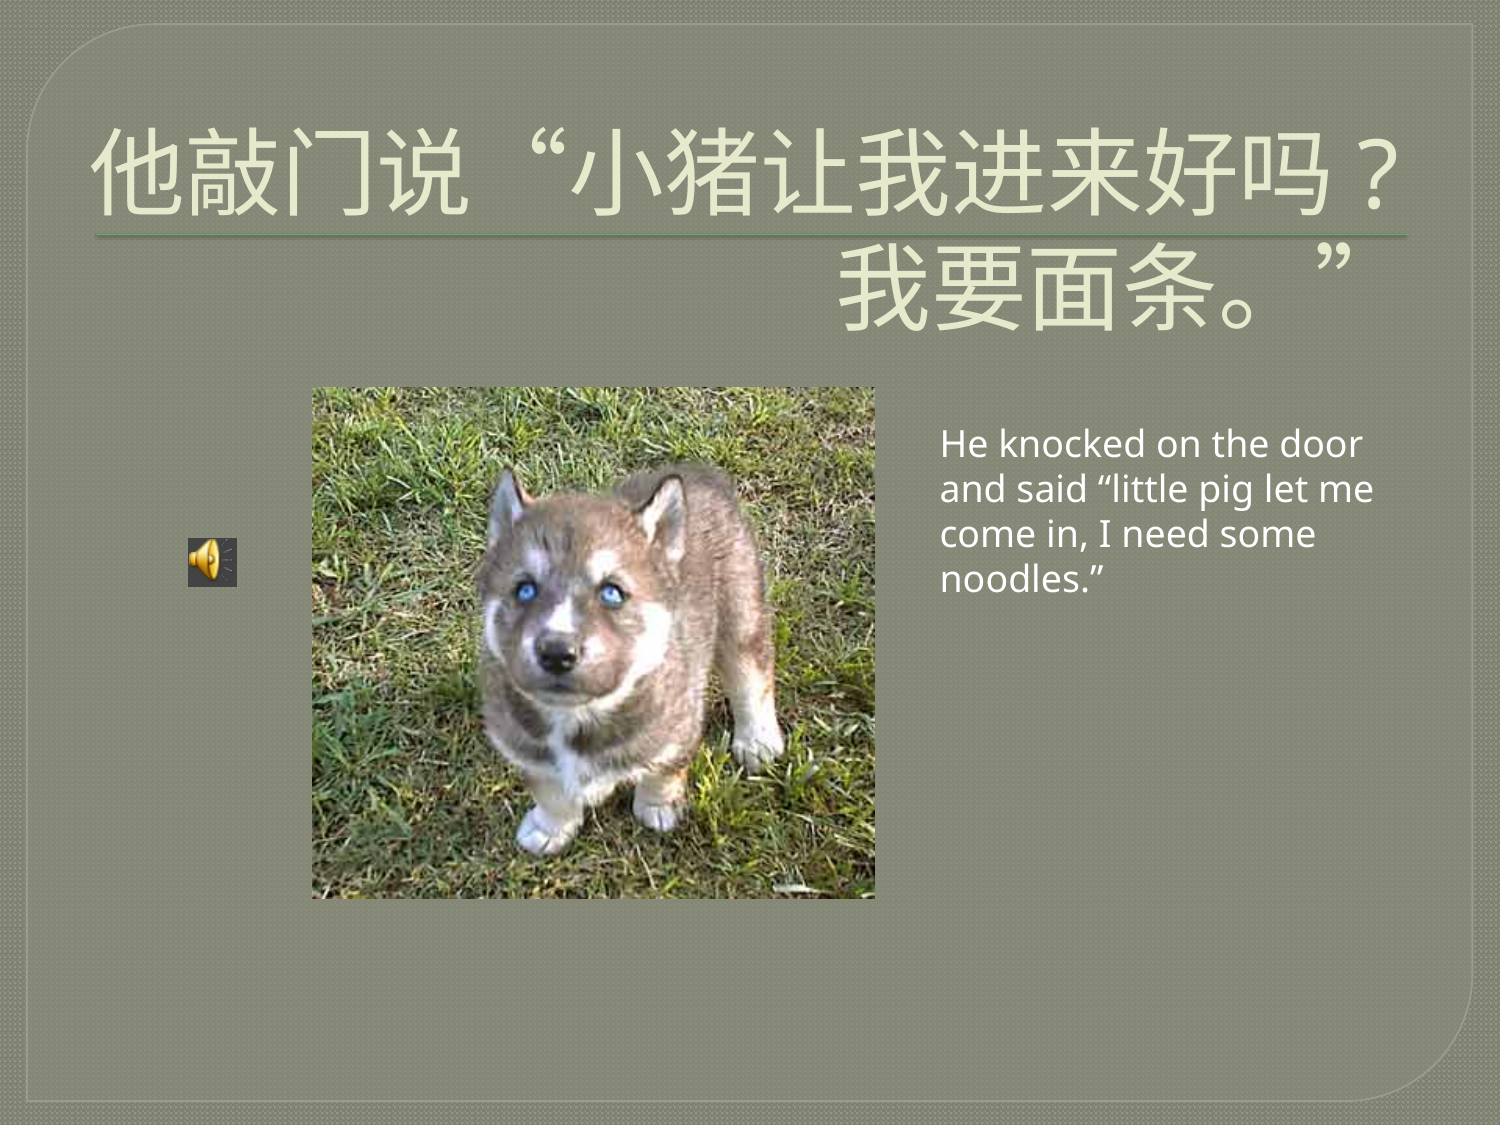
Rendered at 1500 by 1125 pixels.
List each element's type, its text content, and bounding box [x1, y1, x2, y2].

title 他敲门说“小猪让我进来好吗?我要面条。” [75, 54, 1425, 350]
picture [187, 537, 238, 588]
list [312, 387, 876, 899]
text_box He knocked on the door and said “little pig let me come in, I need some noodles.” [924, 412, 1438, 608]
